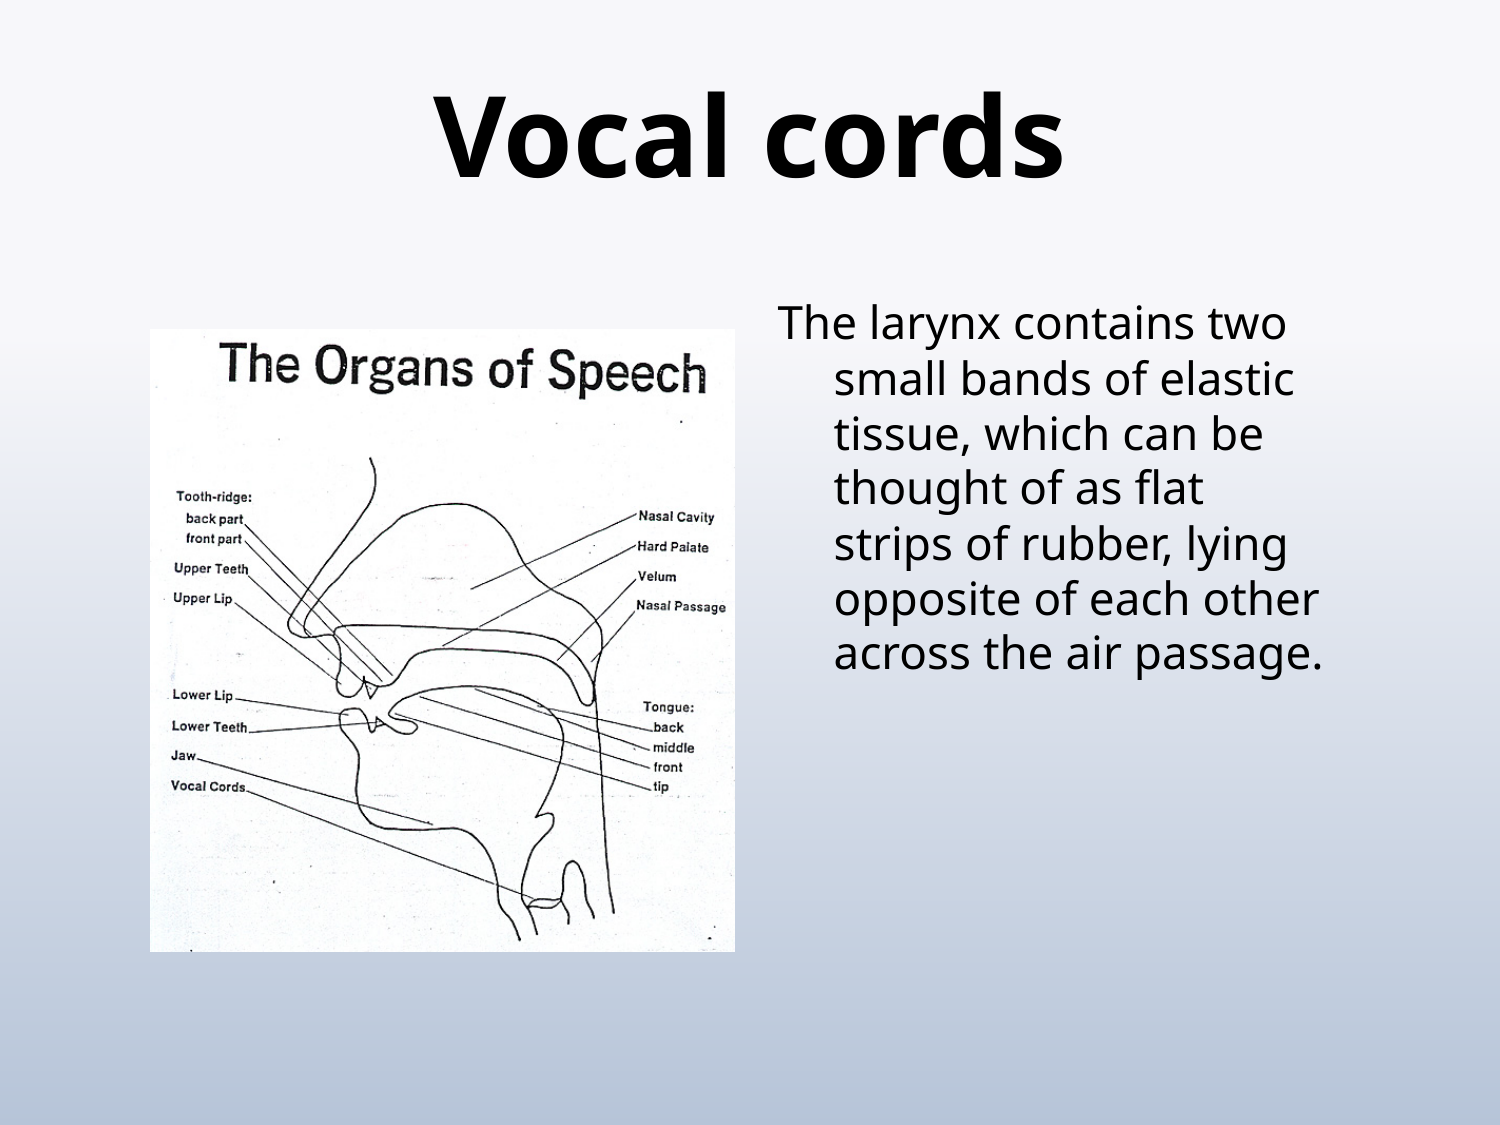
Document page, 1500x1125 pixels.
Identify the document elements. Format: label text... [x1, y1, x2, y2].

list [148, 284, 737, 997]
list The larynx contains two small bands of elastic tissue, which can be thought of as flat strips of rubber, lying opposite of each other across the air passage. [762, 286, 1348, 995]
title Vocal cords [150, 37, 1350, 245]
